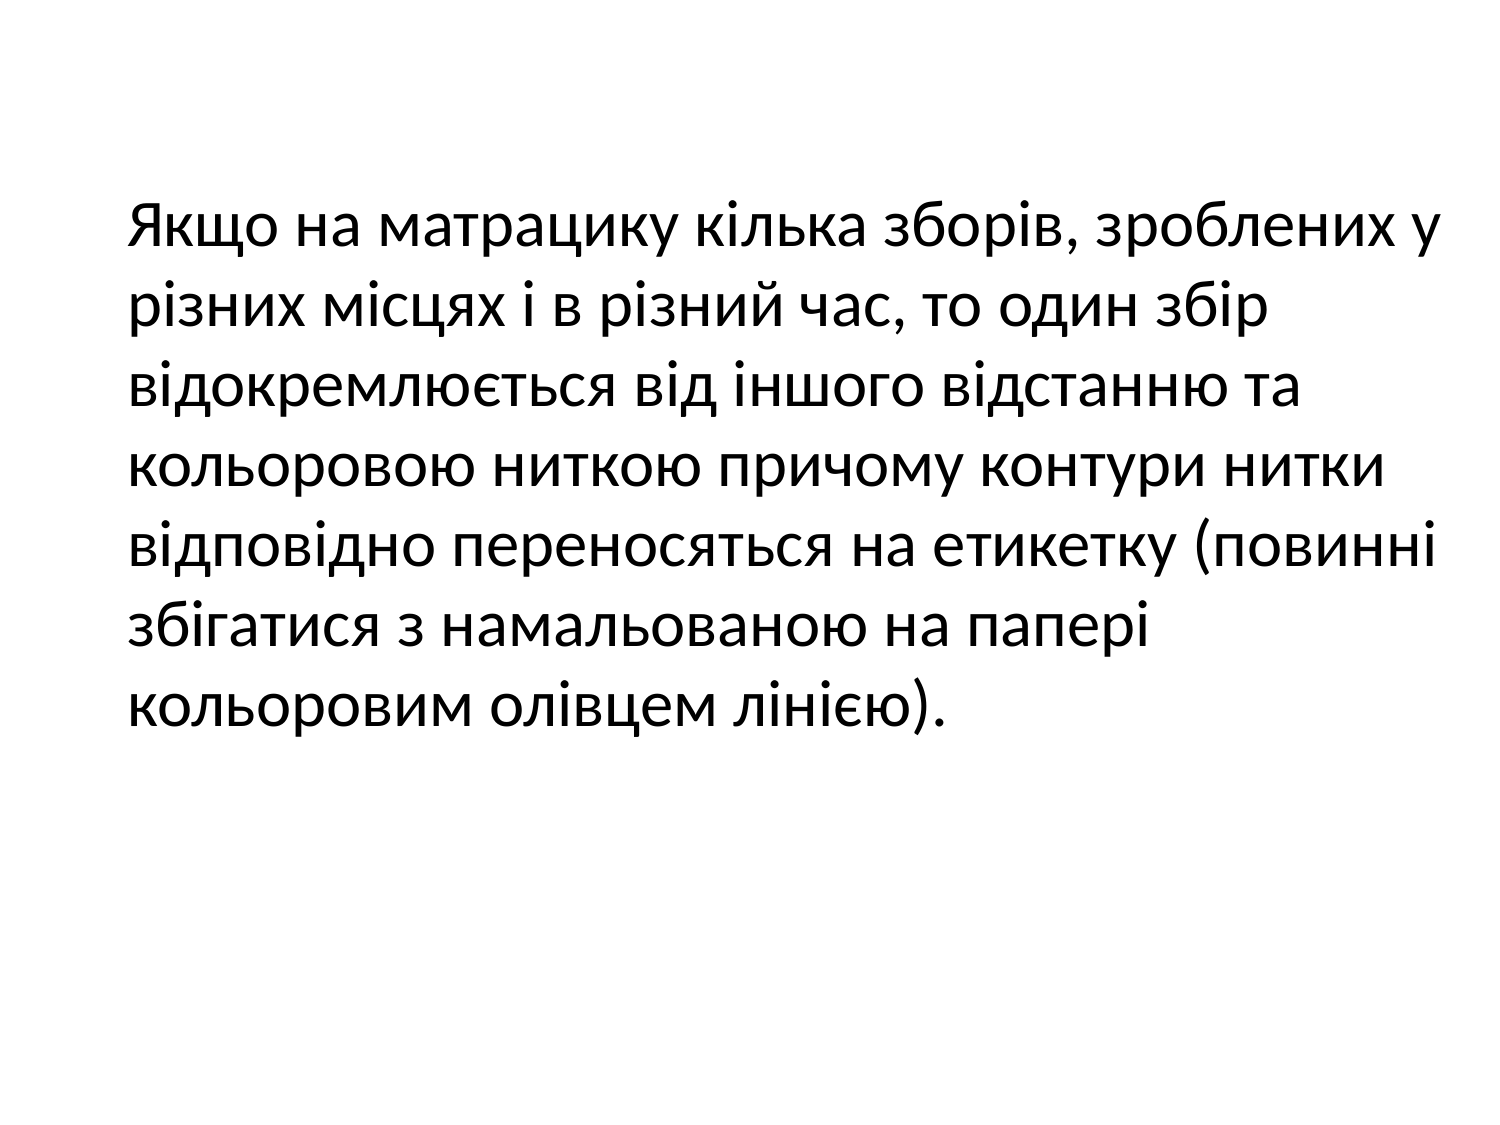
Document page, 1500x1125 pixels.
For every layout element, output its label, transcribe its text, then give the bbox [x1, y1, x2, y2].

list Якщо на матрацику кілька зборів, зроблених у різних місцях і в різний час, то один збір відокремлюється від іншого відстанню та кольоровою ниткою причому контури нитки відповідно переносяться на етикетку (повинні збігатися з намальованою на папері кольоровим олівцем лінією). [112, 172, 1463, 916]
